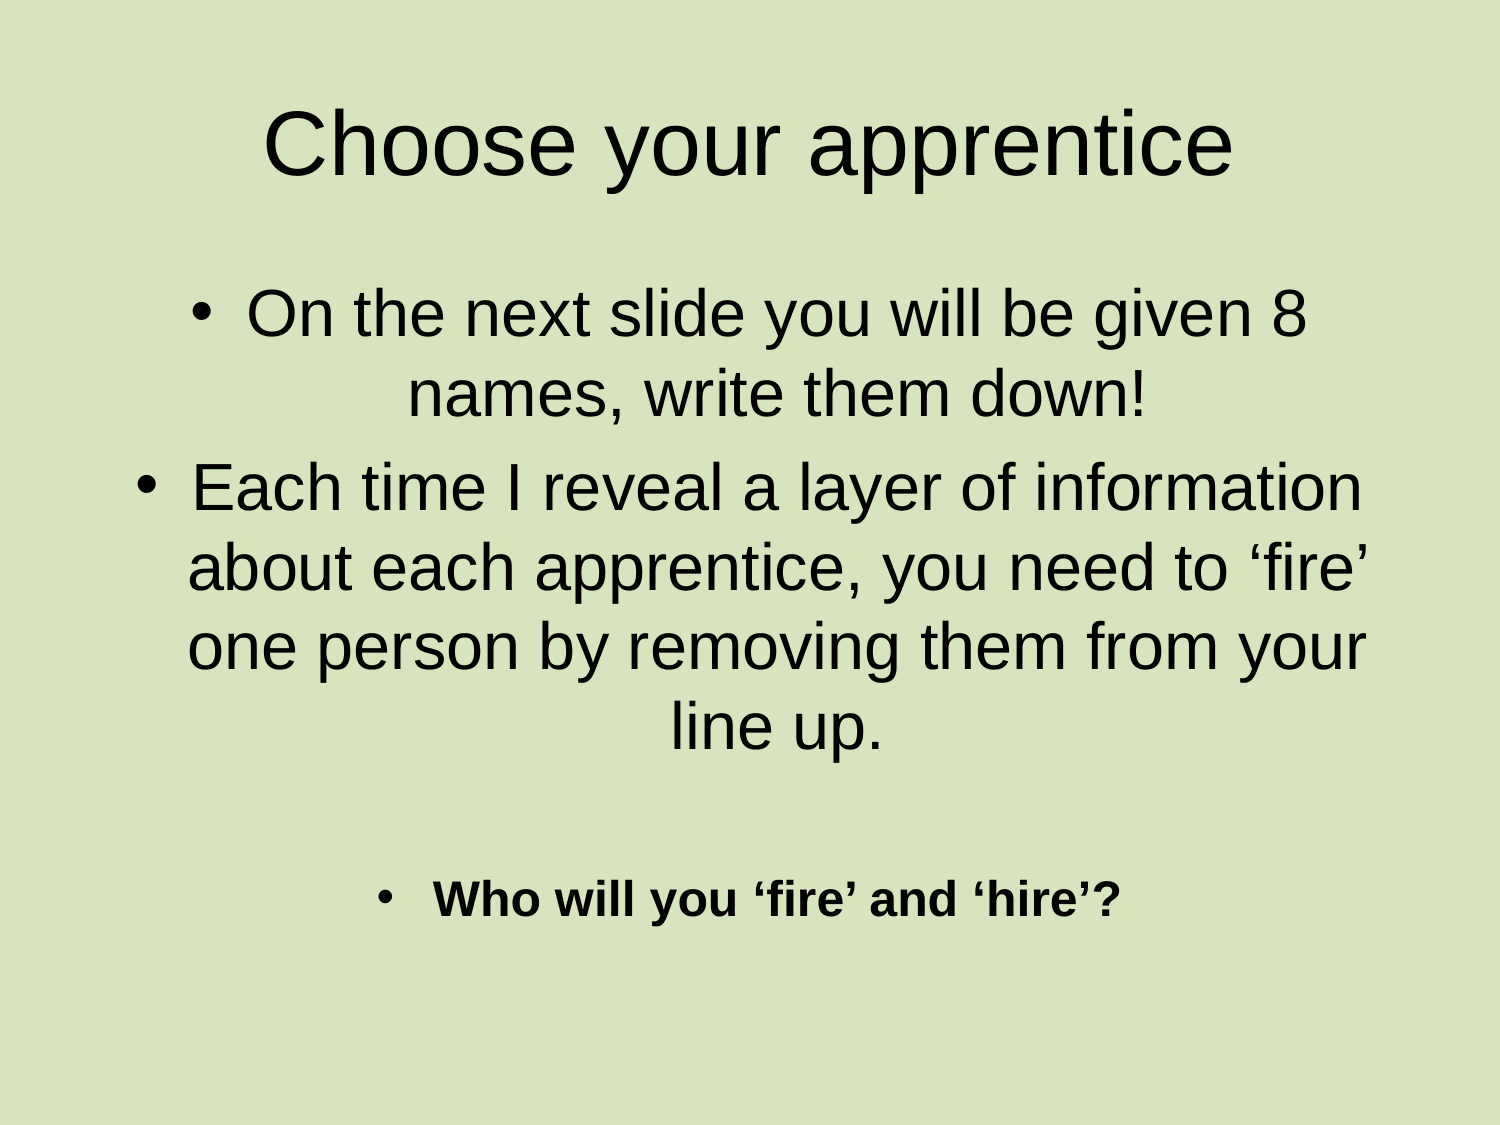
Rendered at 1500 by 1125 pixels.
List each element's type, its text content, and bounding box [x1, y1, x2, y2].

title Choose your apprentice [75, 45, 1425, 233]
list On the next slide you will be given 8 names, write them down! Each time I reveal a layer of information about each apprentice, you need to ‘fire’ one person by removing them from your line up. Who will you ‘fire’ and ‘hire’? [75, 262, 1425, 1005]
